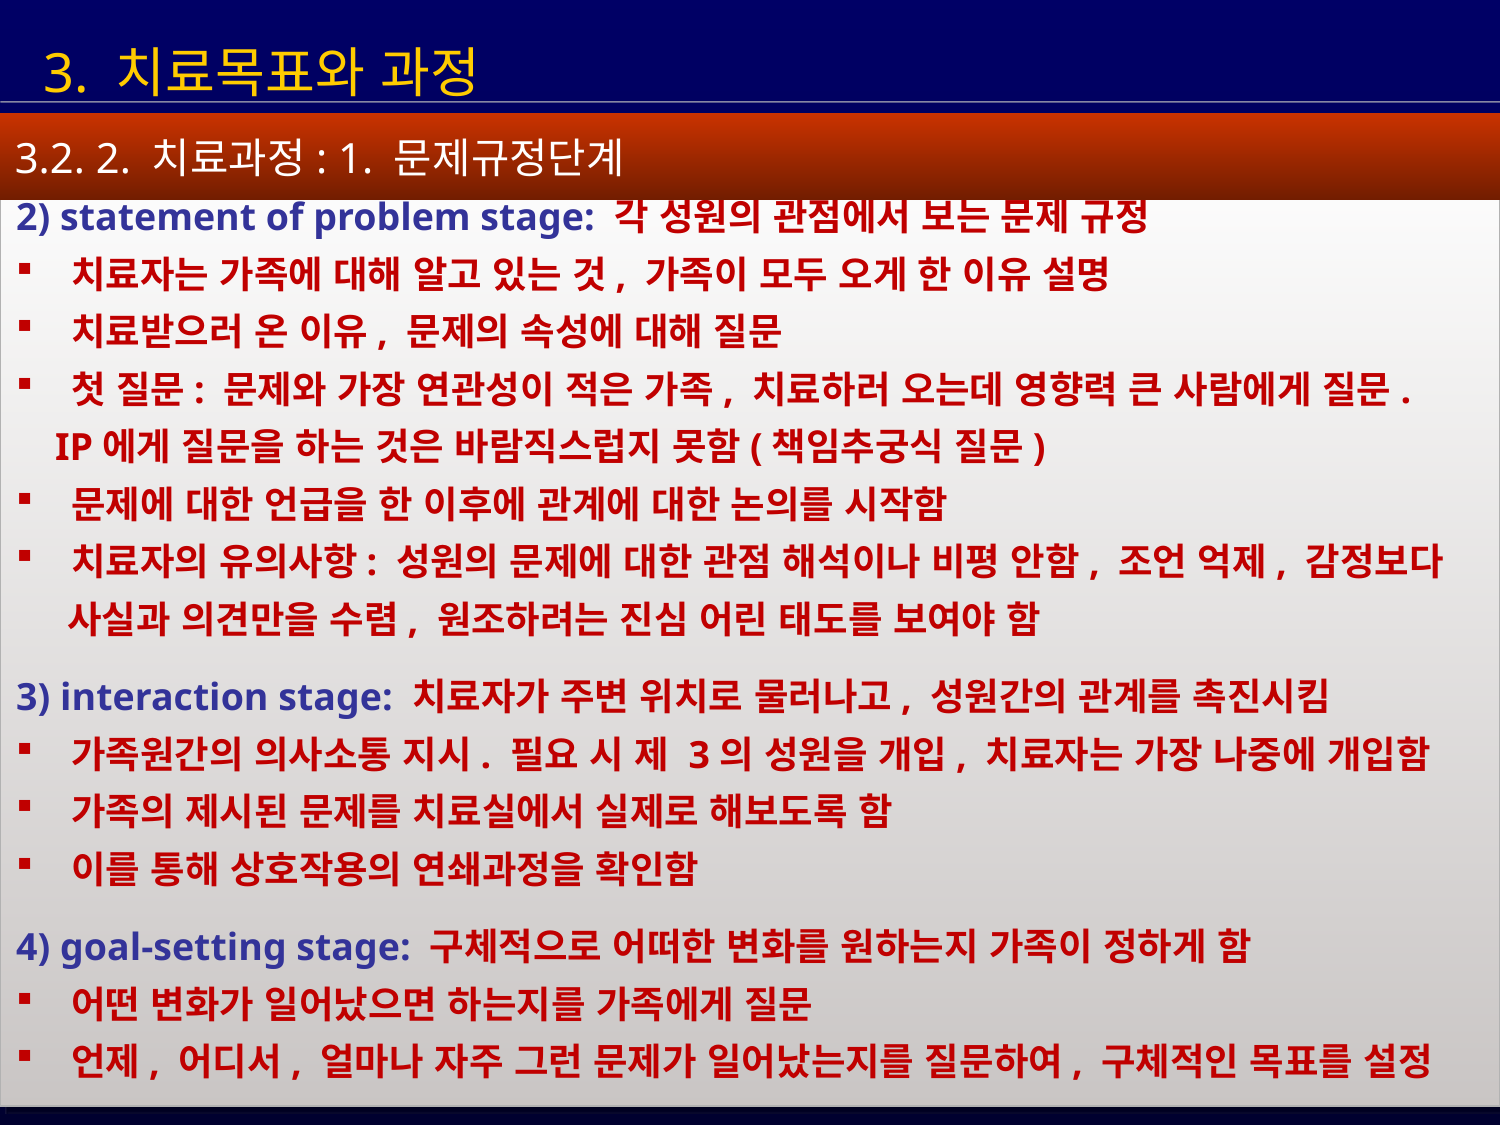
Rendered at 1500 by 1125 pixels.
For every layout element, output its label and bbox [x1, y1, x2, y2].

text_box [0, 30, 1500, 1107]
